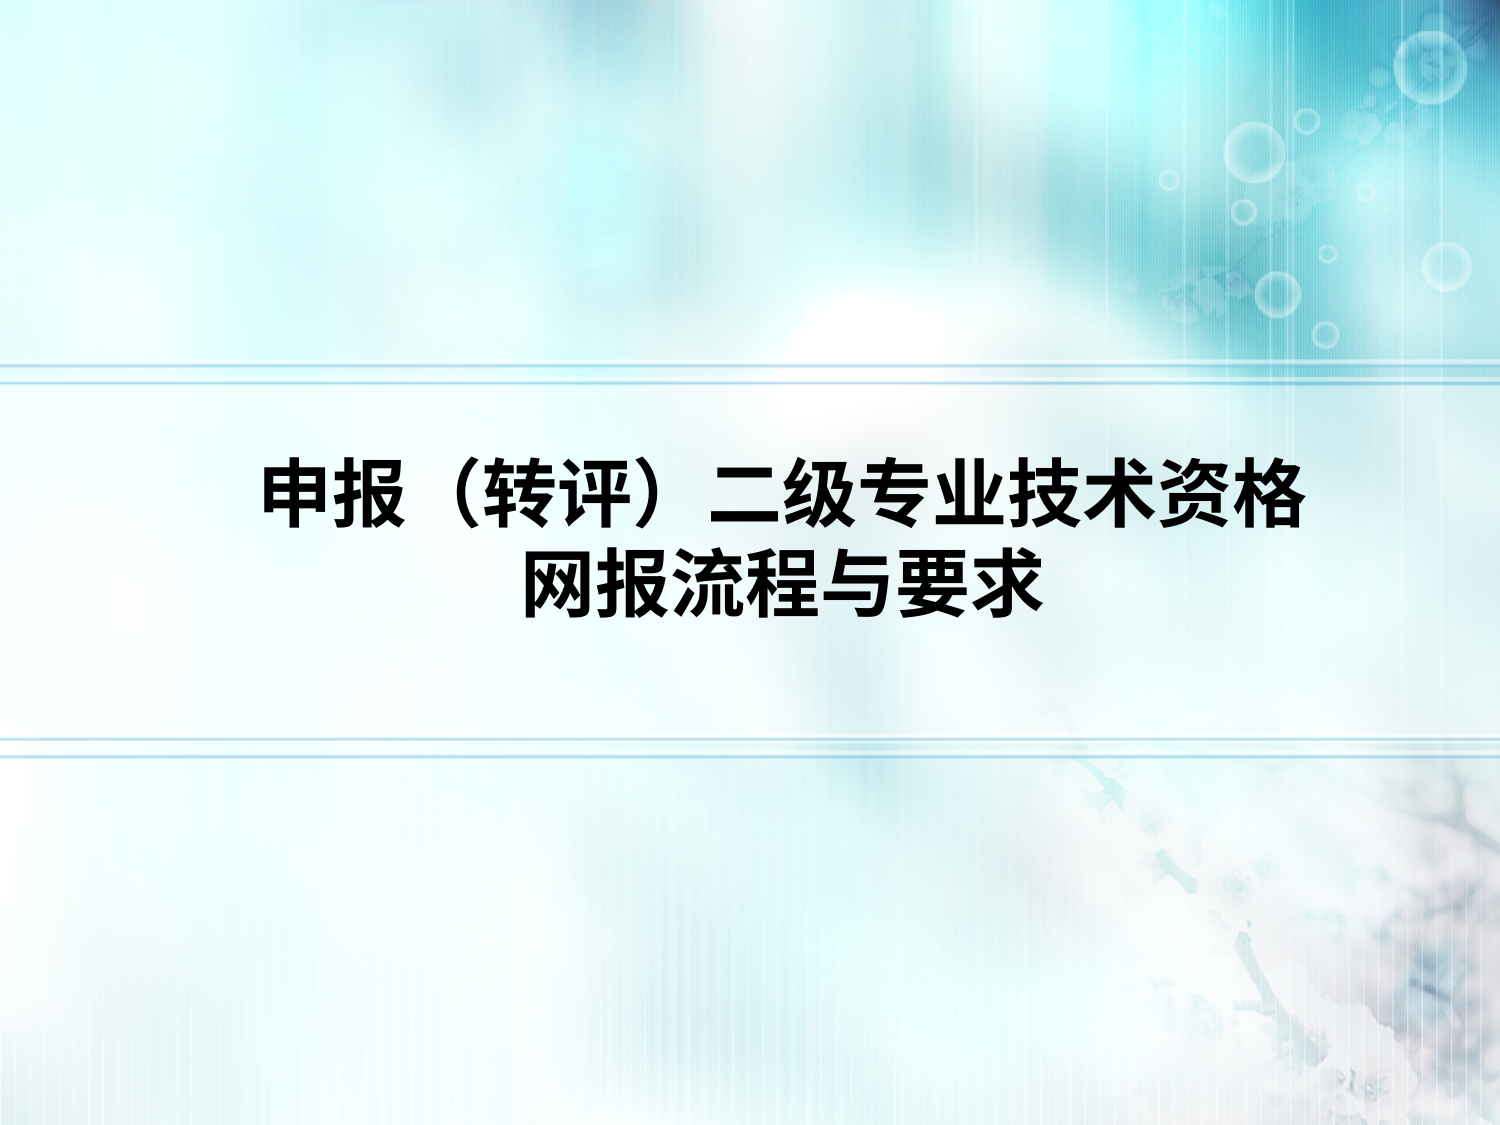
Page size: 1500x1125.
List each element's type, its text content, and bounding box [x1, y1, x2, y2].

picture [0, 0, 1500, 1125]
title 申报（转评）二级专业技术资格 网报流程与要求 [88, 415, 1478, 658]
